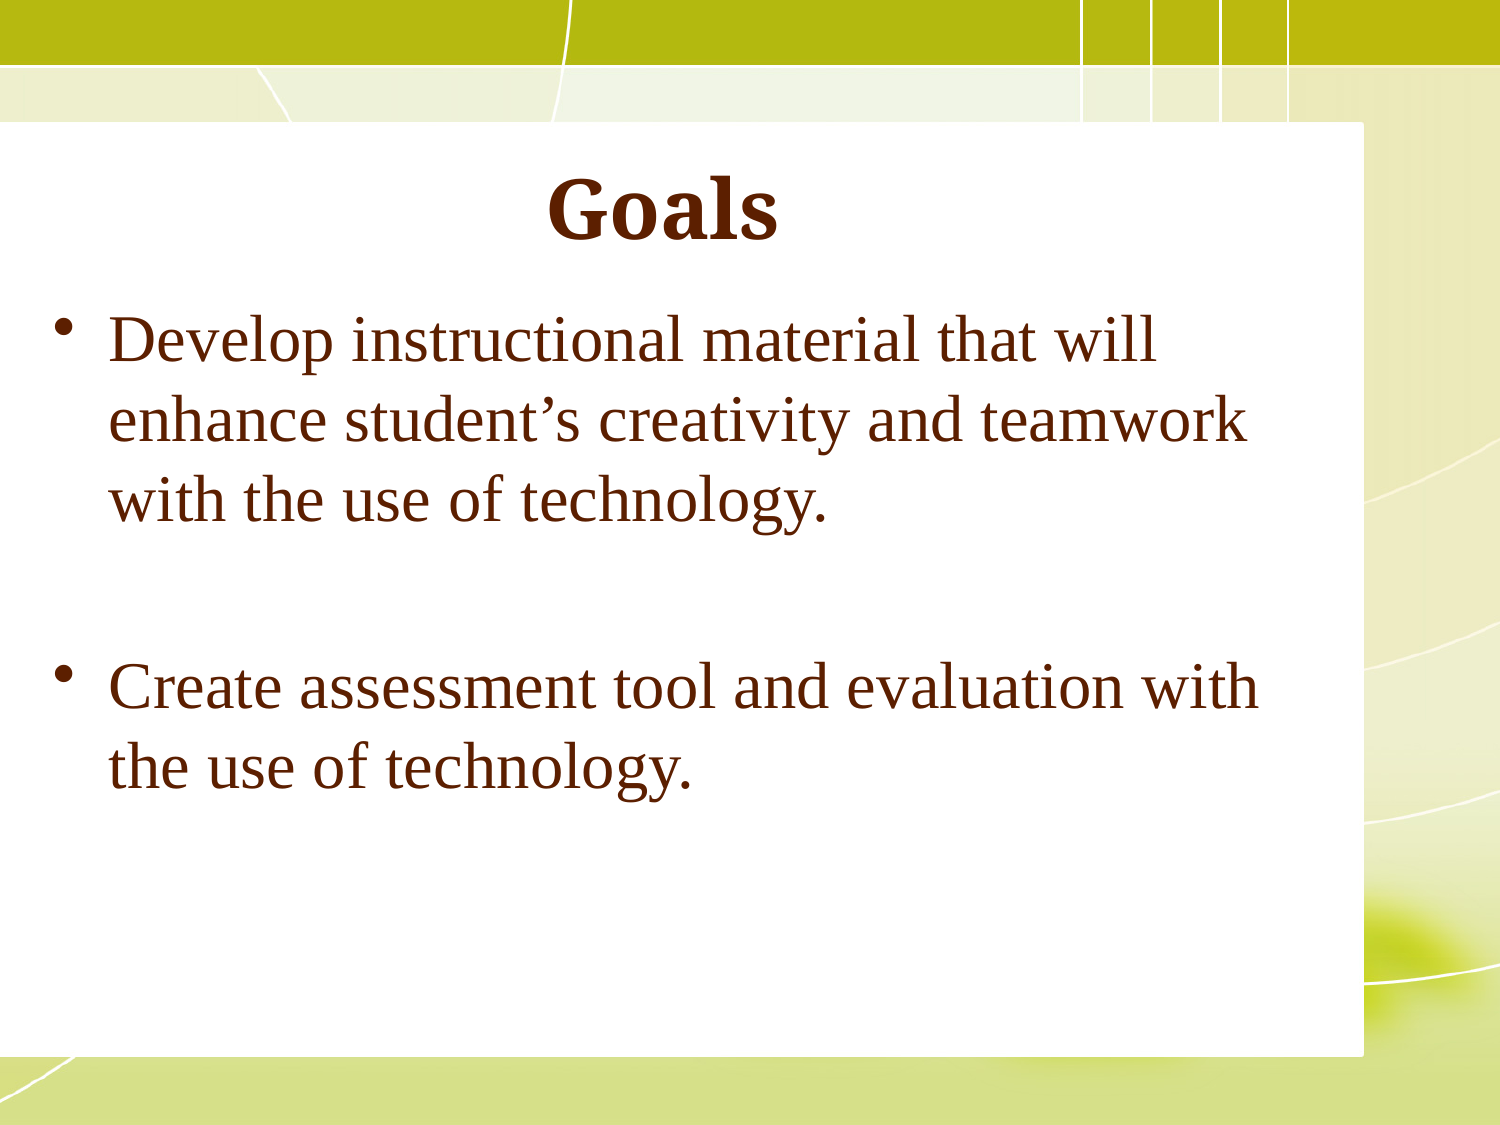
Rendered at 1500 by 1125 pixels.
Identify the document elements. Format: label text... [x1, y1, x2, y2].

title Goals [37, 137, 1288, 276]
list Develop instructional material that will enhance student’s creativity and teamwork with the use of technology. Create assessment tool and evaluation with the use of technology. [37, 287, 1288, 963]
picture [0, 0, 1500, 1125]
